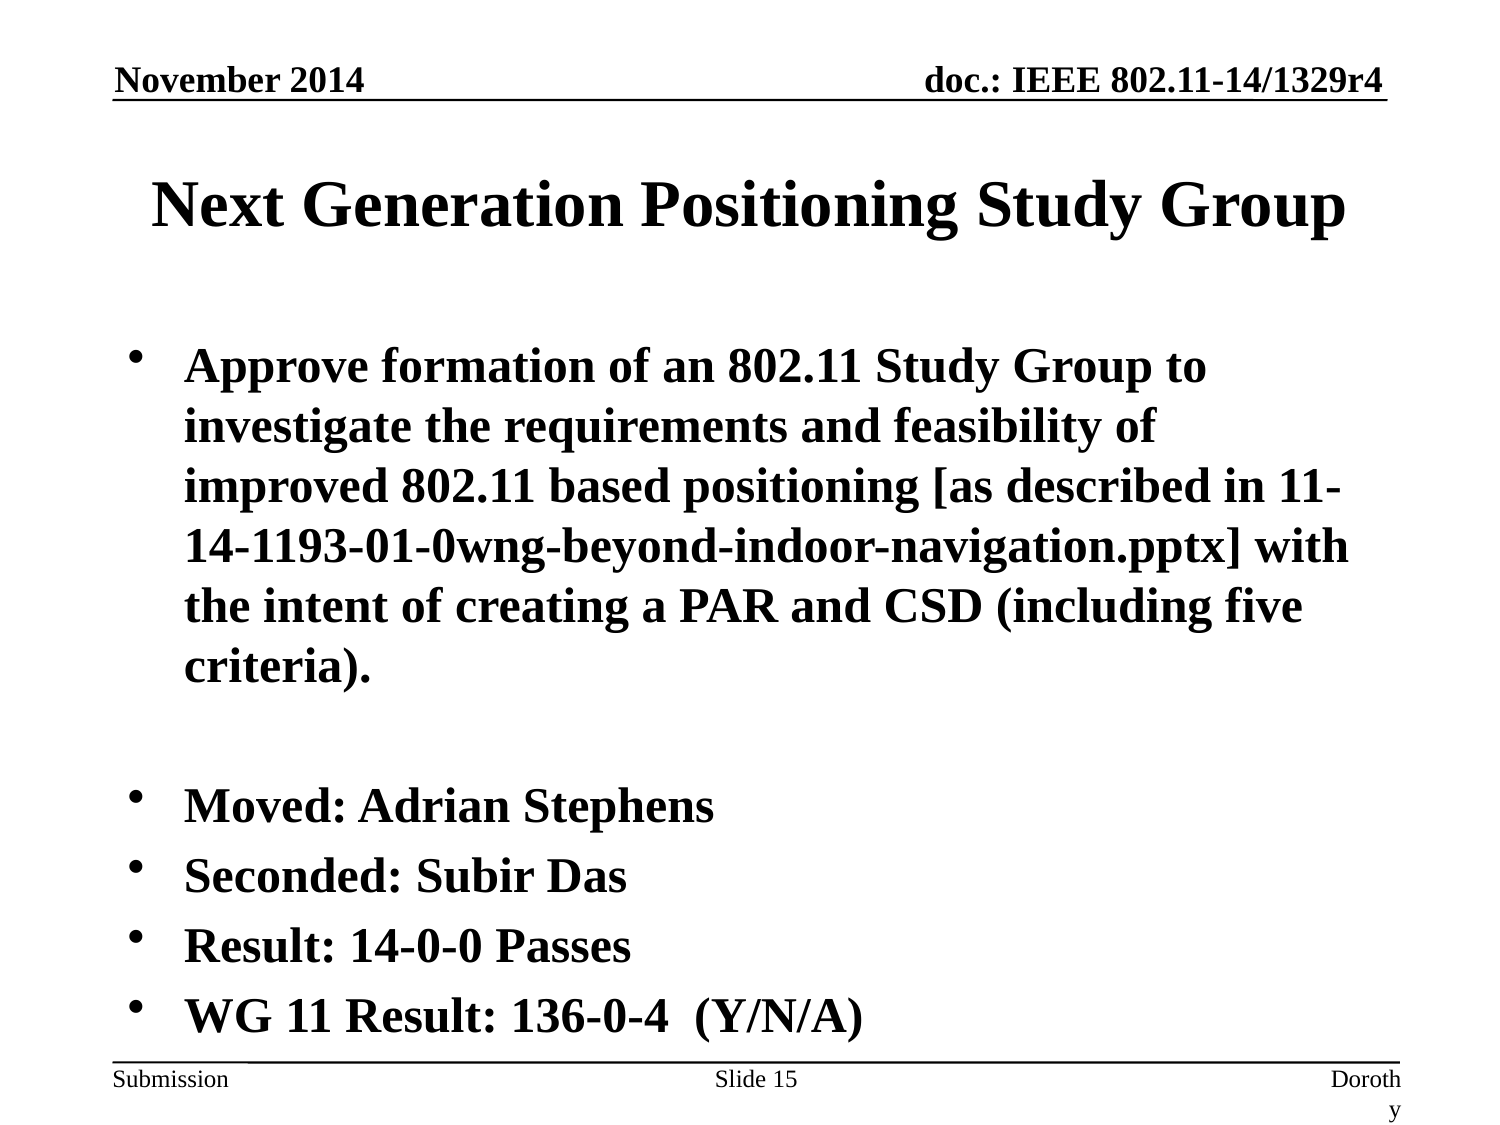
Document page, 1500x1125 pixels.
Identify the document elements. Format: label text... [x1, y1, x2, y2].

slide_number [114, 54, 374, 101]
slide_number Slide 15 [712, 1061, 800, 1093]
title Next Generation Positioning Study Group [112, 112, 1388, 288]
footer Dorothy Stanley, Aruba Networks [1324, 1061, 1402, 1093]
list Approve formation of an 802.11 Study Group to investigate the requirements and feasibility of improved 802.11 based positioning [as described in 11-14-1193-01-0wng-beyond-indoor-navigation.pptx] with the intent of creating a PAR and CSD (including five criteria). Moved: Adrian Stephens Seconded: Subir Das Result: 14-0-0 Passes WG 11 Result: 136-0-4 (Y/N/A) [112, 324, 1388, 1000]
